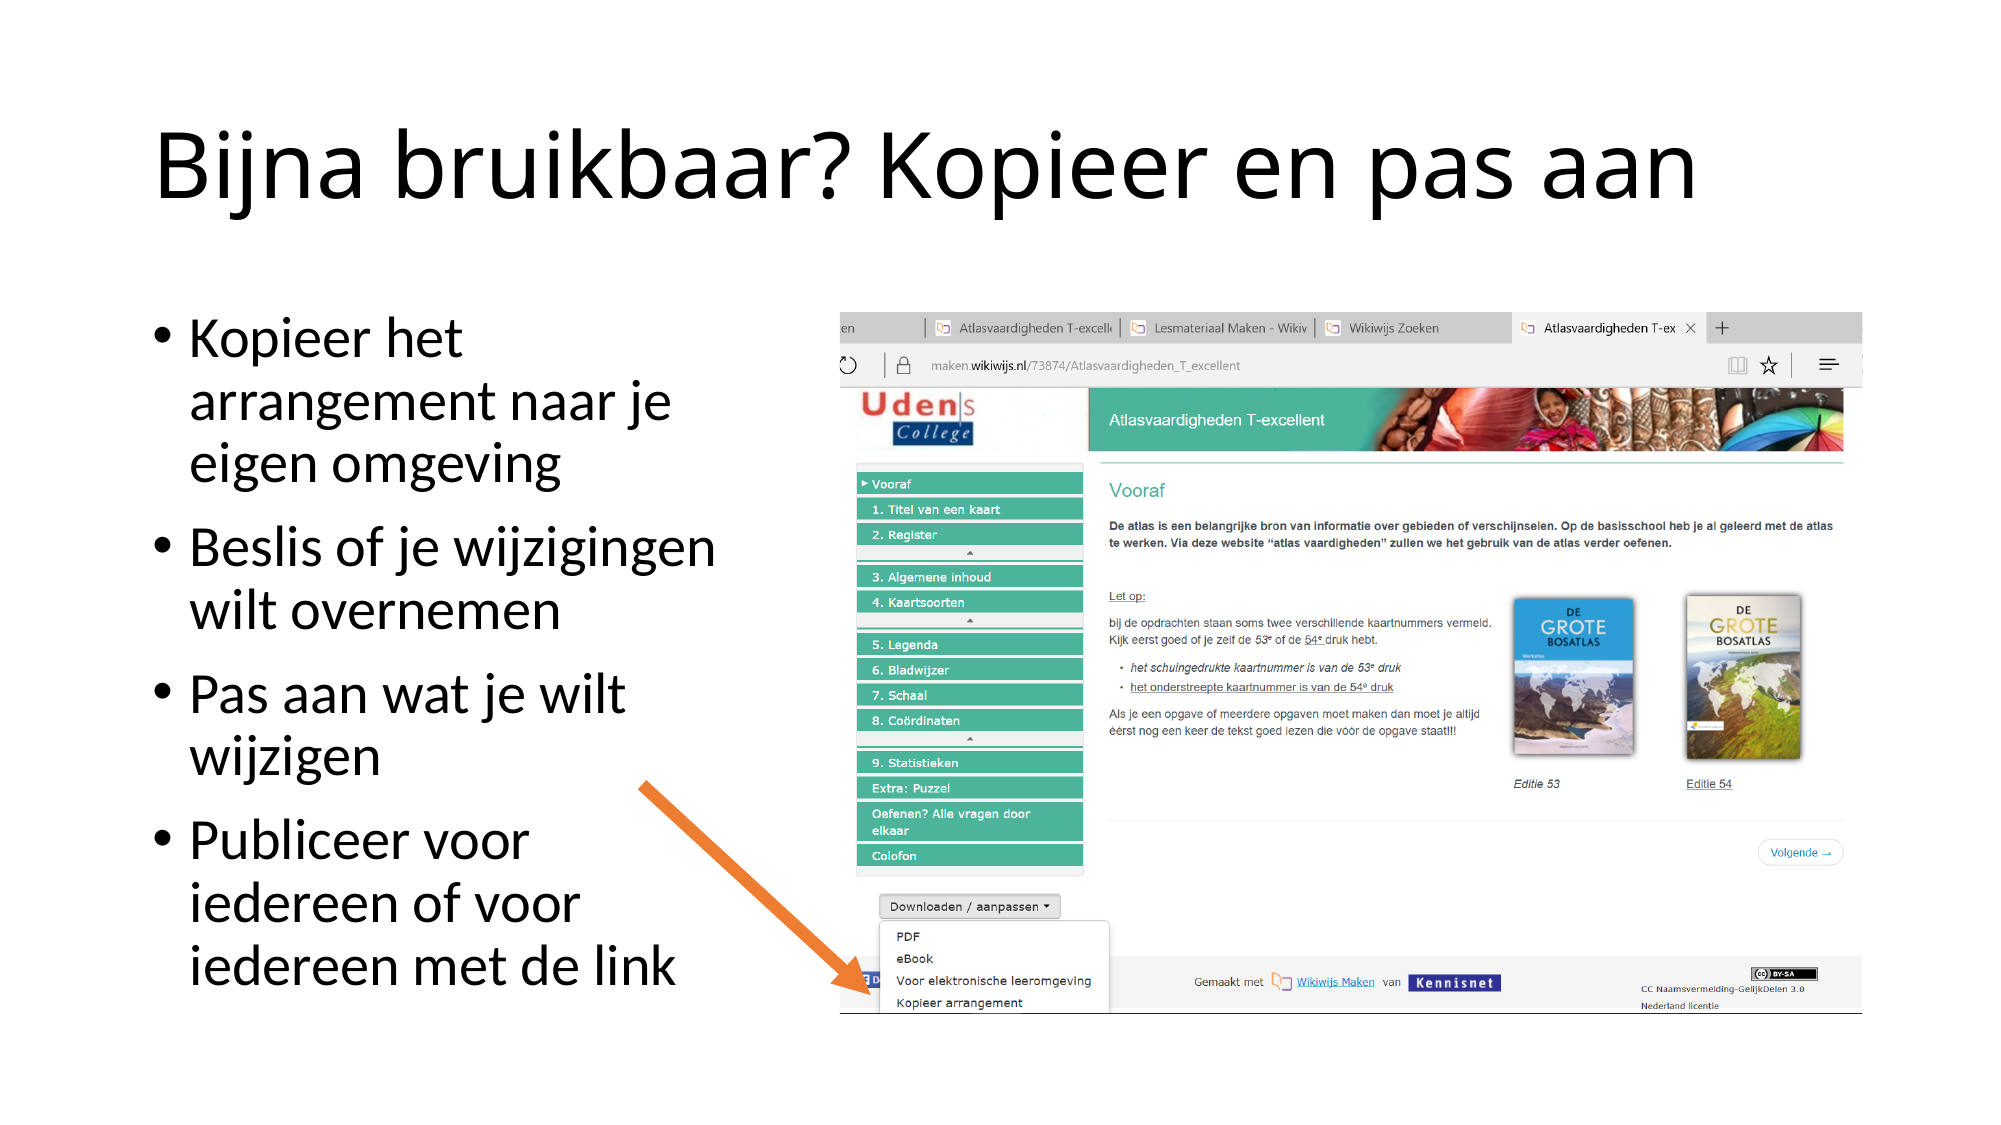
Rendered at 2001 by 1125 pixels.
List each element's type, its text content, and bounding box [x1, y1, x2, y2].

picture [839, 312, 1863, 1014]
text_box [641, 784, 871, 996]
title Bijna bruikbaar? Kopieer en pas aan [137, 59, 1863, 278]
list Kopieer het arrangement naar je eigen omgeving Beslis of je wijzigingen wilt overnemen Pas aan wat je wilt wijzigen Publiceer voor iedereen of voor iedereen met de link [137, 299, 761, 1014]
